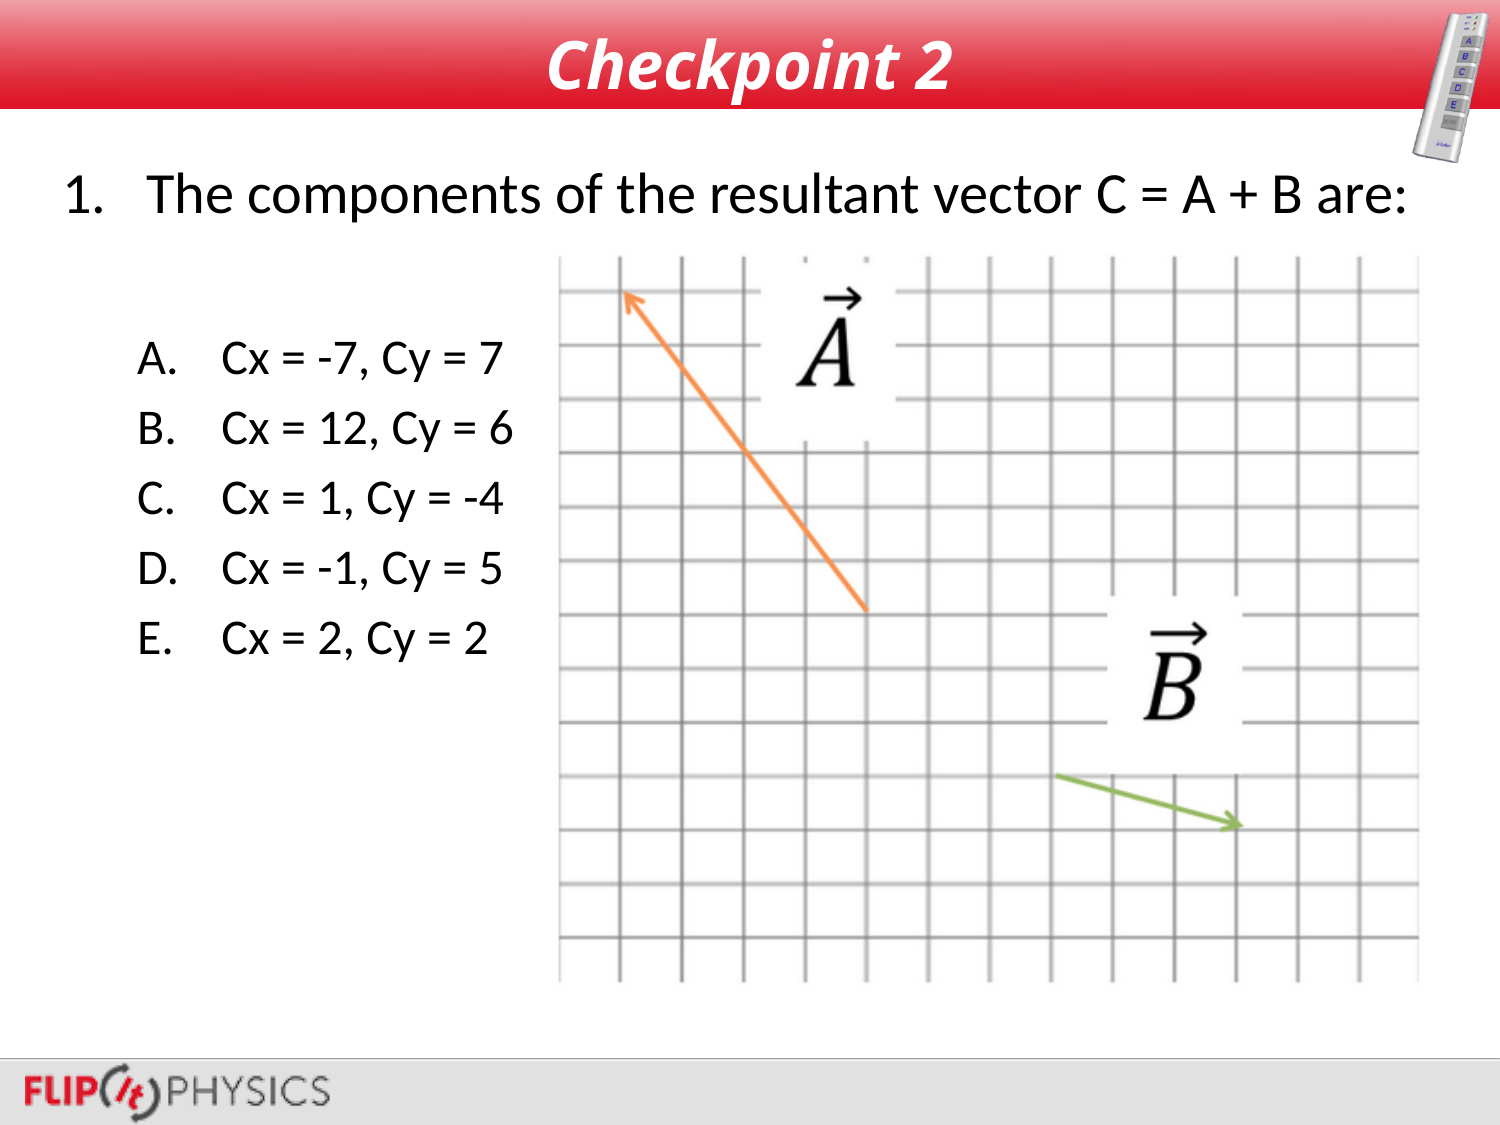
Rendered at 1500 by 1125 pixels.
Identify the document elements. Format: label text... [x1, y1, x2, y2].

list The components of the resultant vector C = A + B are: Cx = -7, Cy = 7 Cx = 12, Cy = 6 Cx = 1, Cy = -4 Cx = -1, Cy = 5 Cx = 2, Cy = 2 [47, 147, 1450, 250]
picture [554, 248, 1426, 989]
title Checkpoint 2 [75, 15, 1425, 91]
picture [0, 0, 1500, 163]
picture [0, 1058, 1500, 1125]
